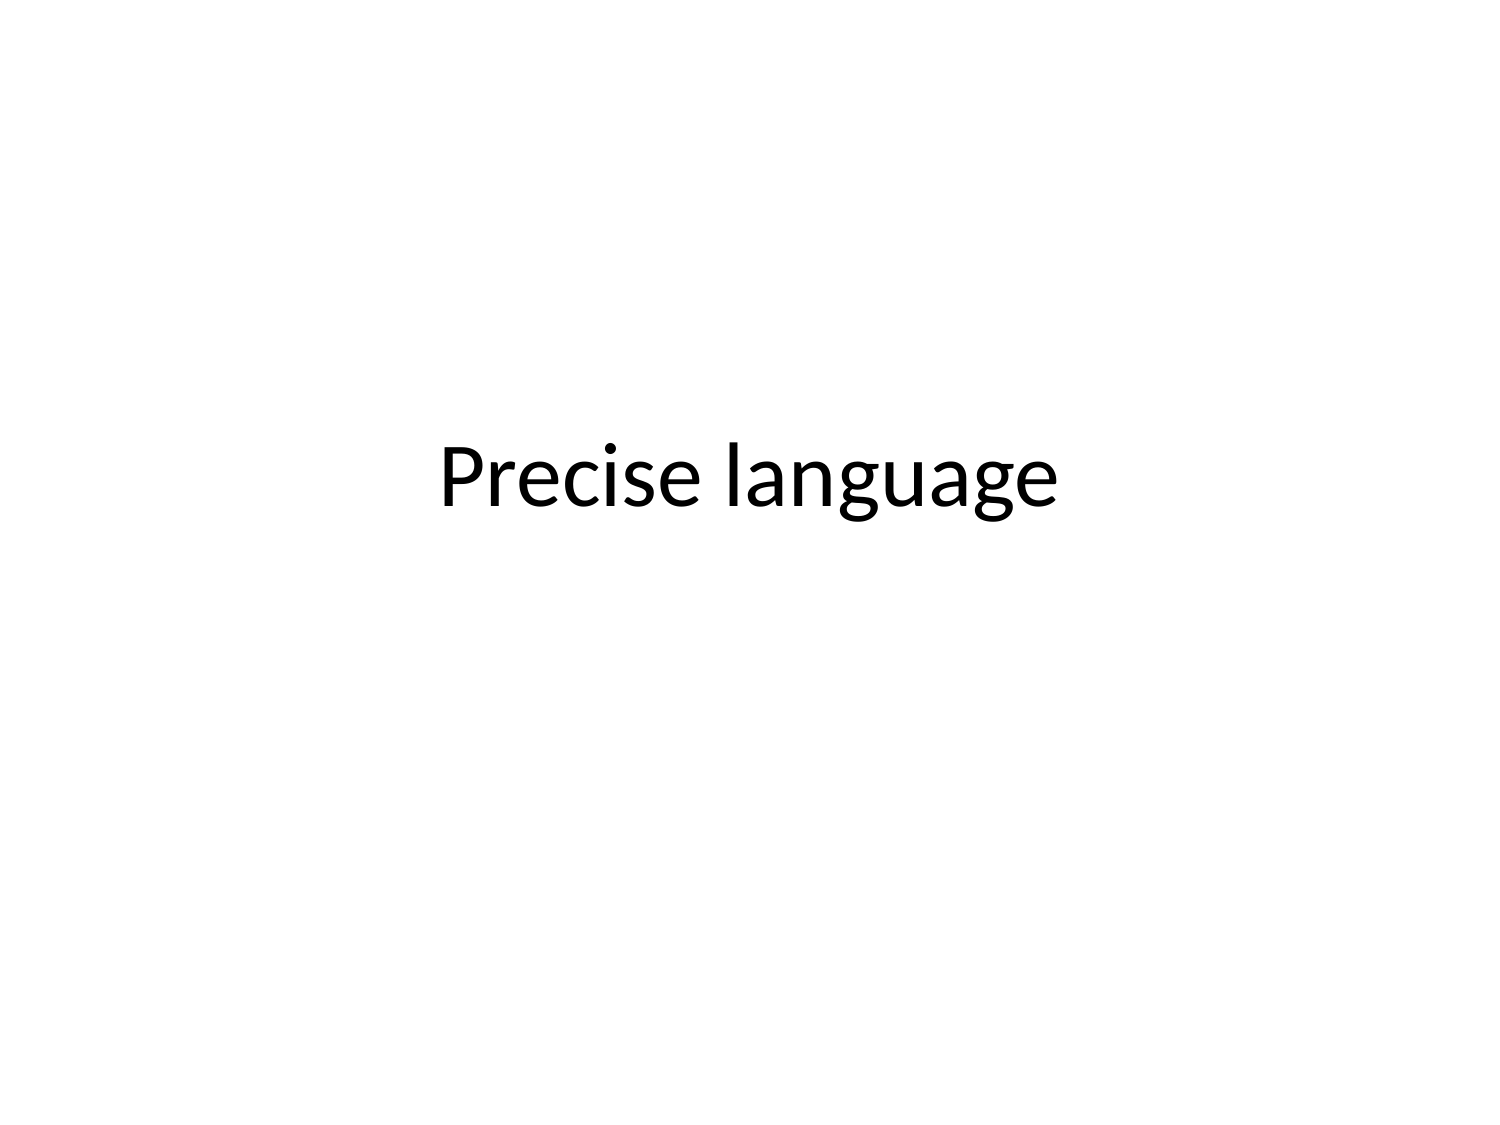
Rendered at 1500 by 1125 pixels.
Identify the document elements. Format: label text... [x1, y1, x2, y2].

title Precise language [112, 349, 1388, 591]
